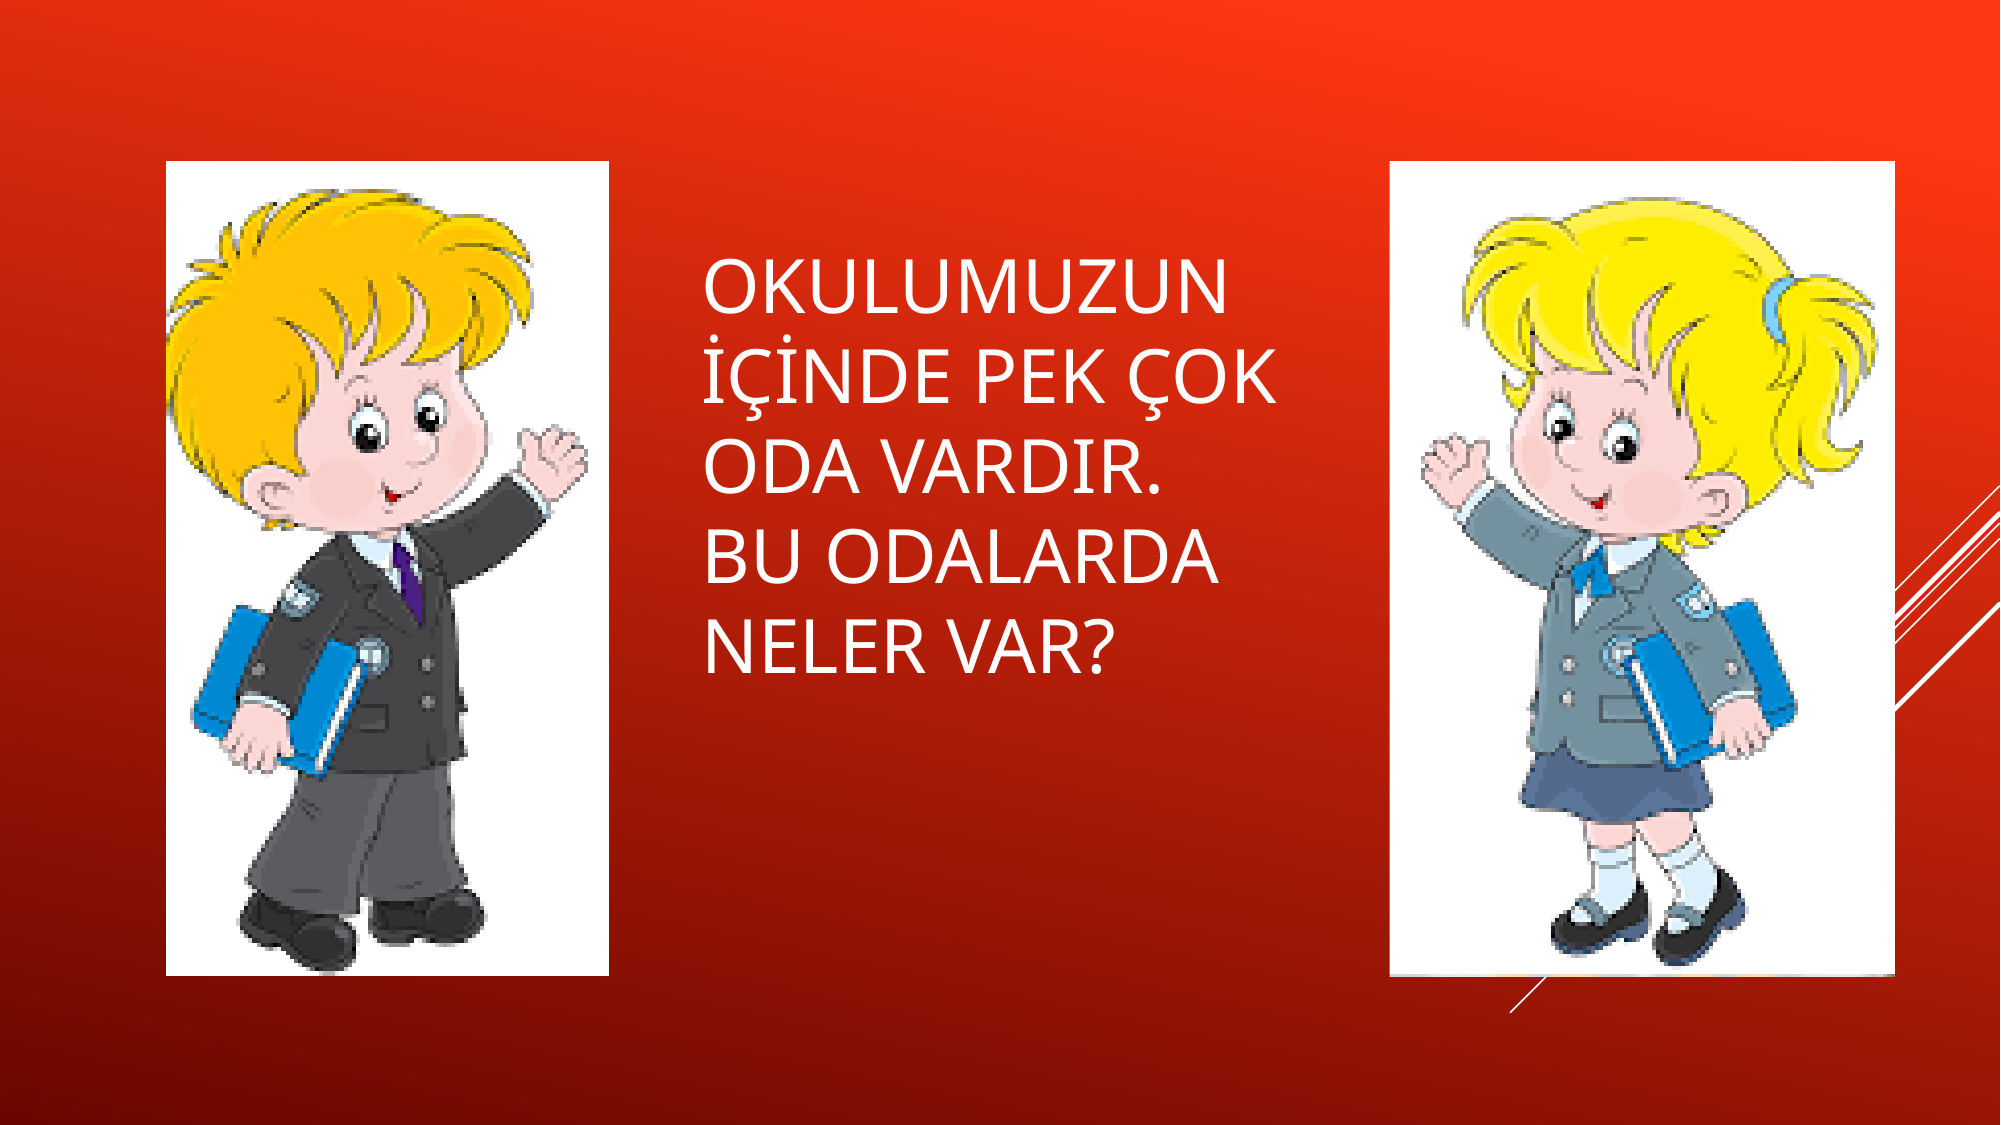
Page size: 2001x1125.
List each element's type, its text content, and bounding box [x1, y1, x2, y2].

picture [1389, 161, 1896, 977]
title OKULUMUZUN İÇİNDE PEK ÇOK ODA VARDIR. BU ODALARDA NELER VAR? [686, 208, 1389, 809]
picture [165, 161, 610, 977]
